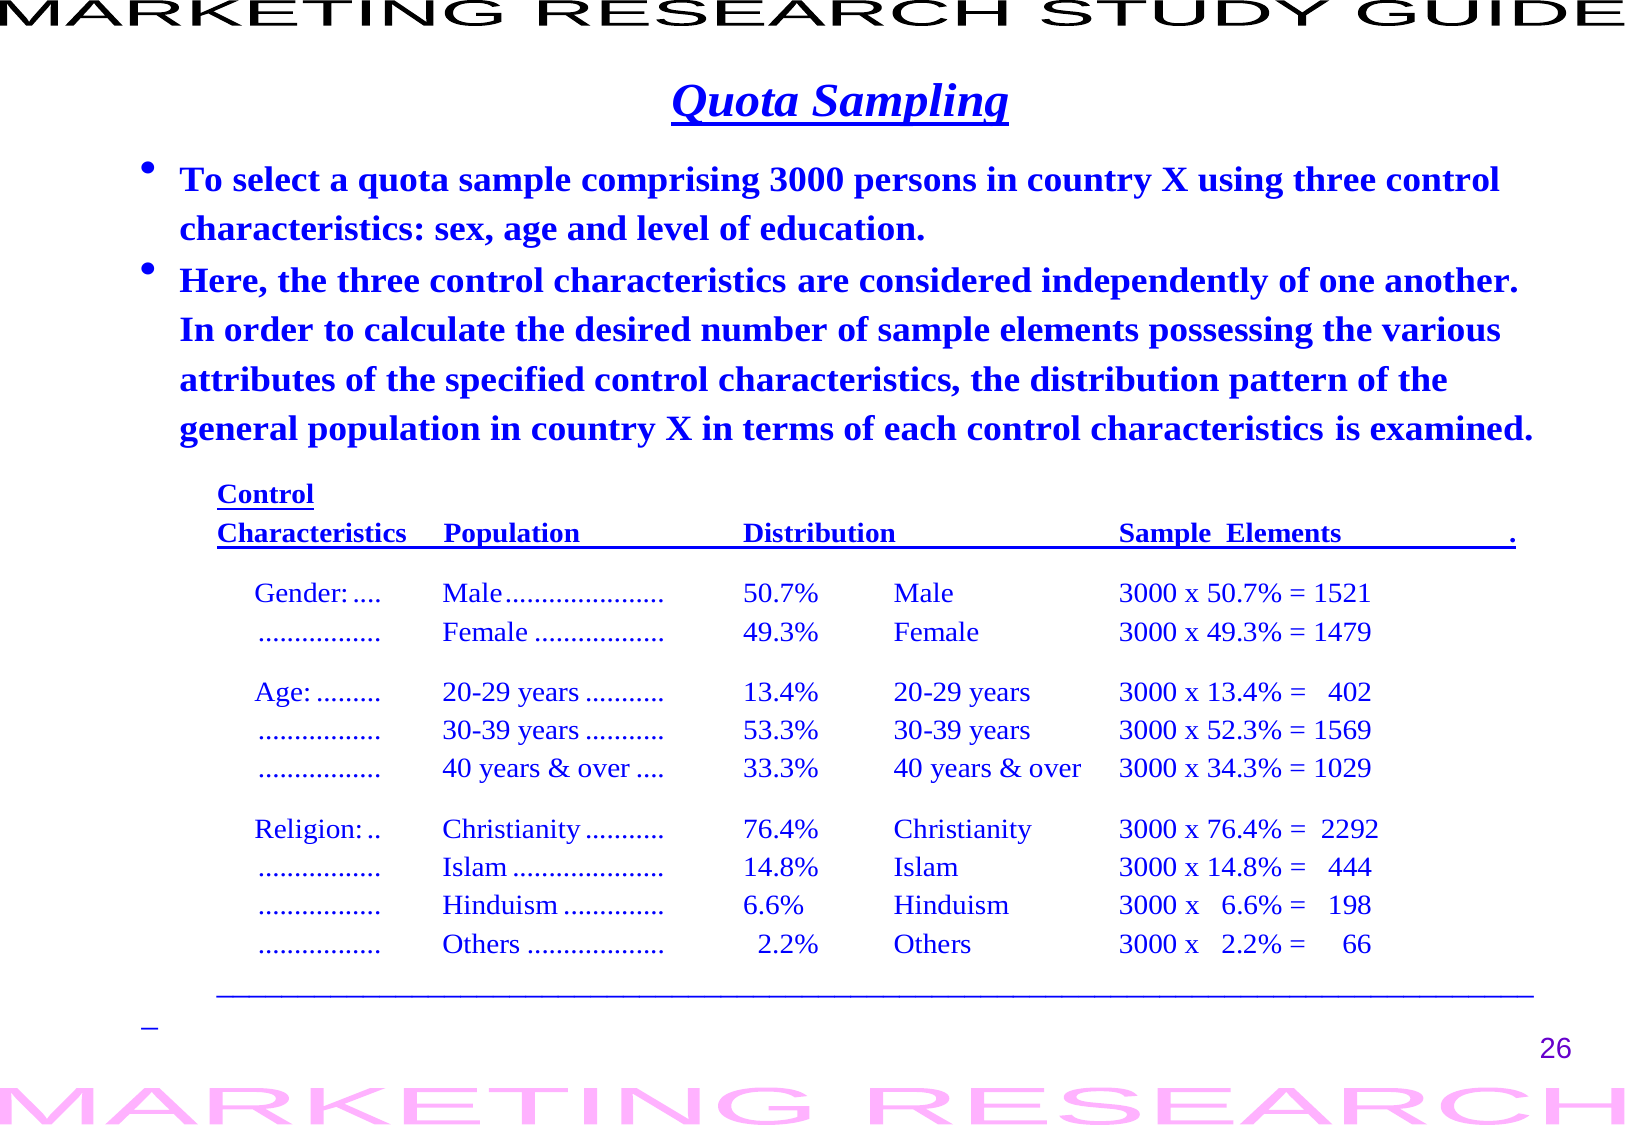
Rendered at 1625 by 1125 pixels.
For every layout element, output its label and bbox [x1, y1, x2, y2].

text_box [141, 72, 1540, 1031]
